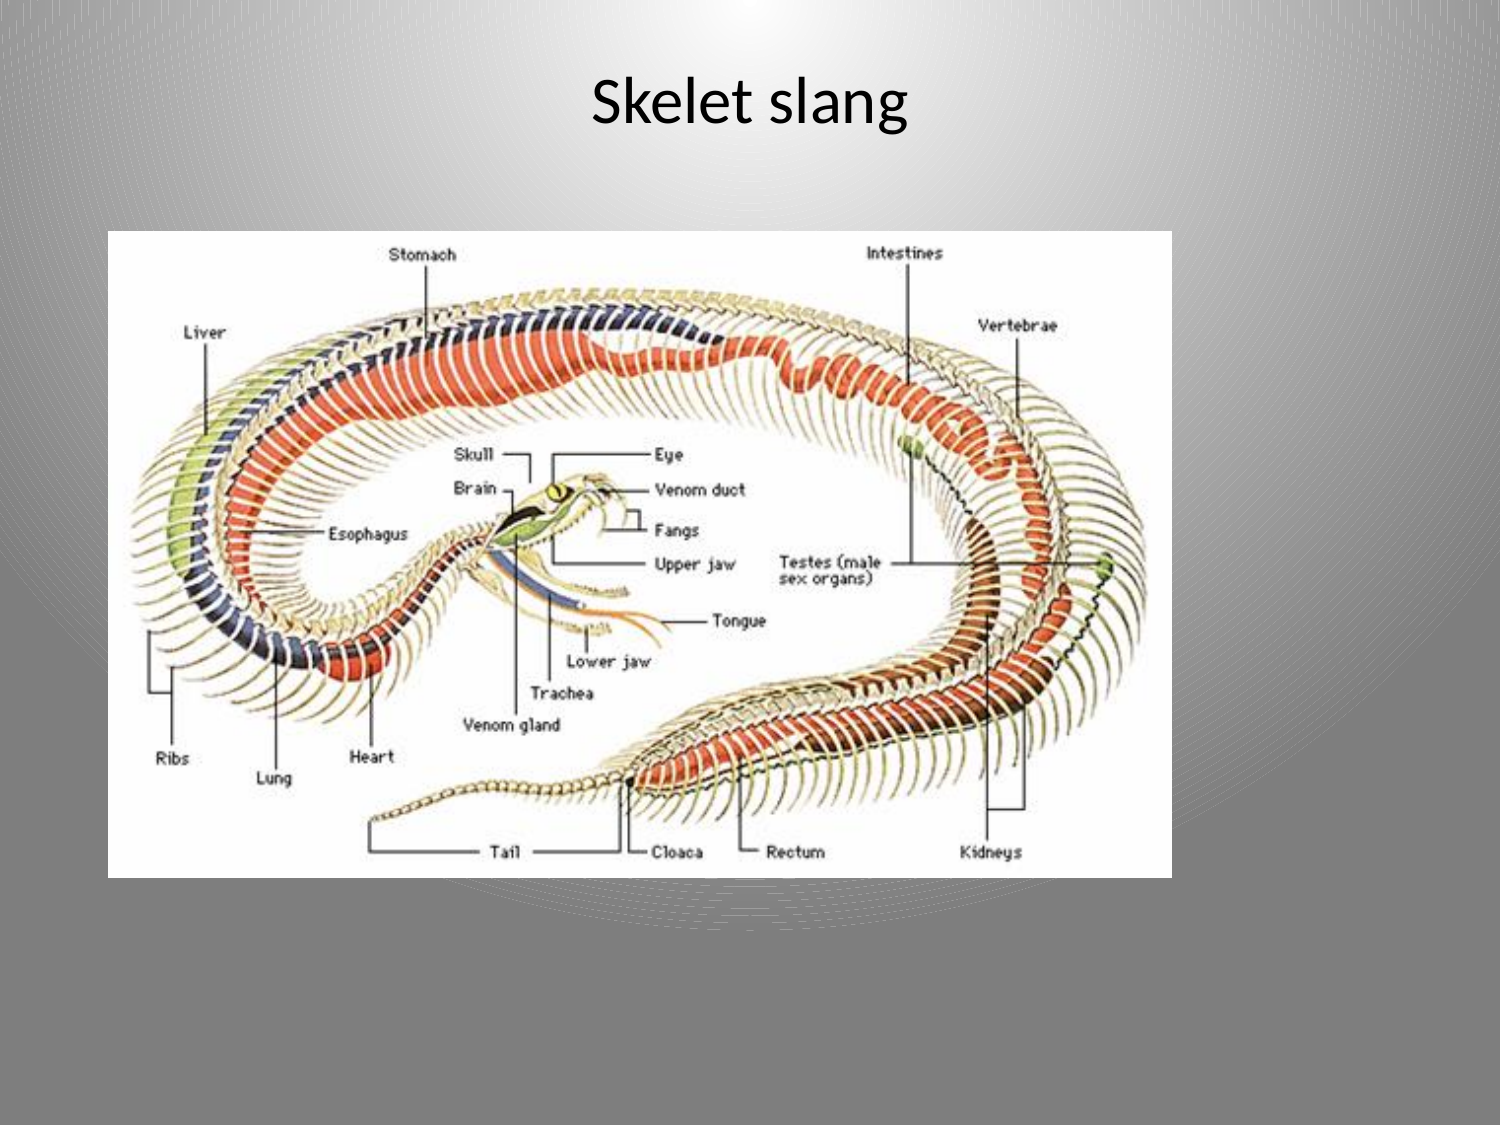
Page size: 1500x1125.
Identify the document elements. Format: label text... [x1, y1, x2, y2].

title Skelet slang [75, 45, 1425, 149]
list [107, 231, 1172, 879]
